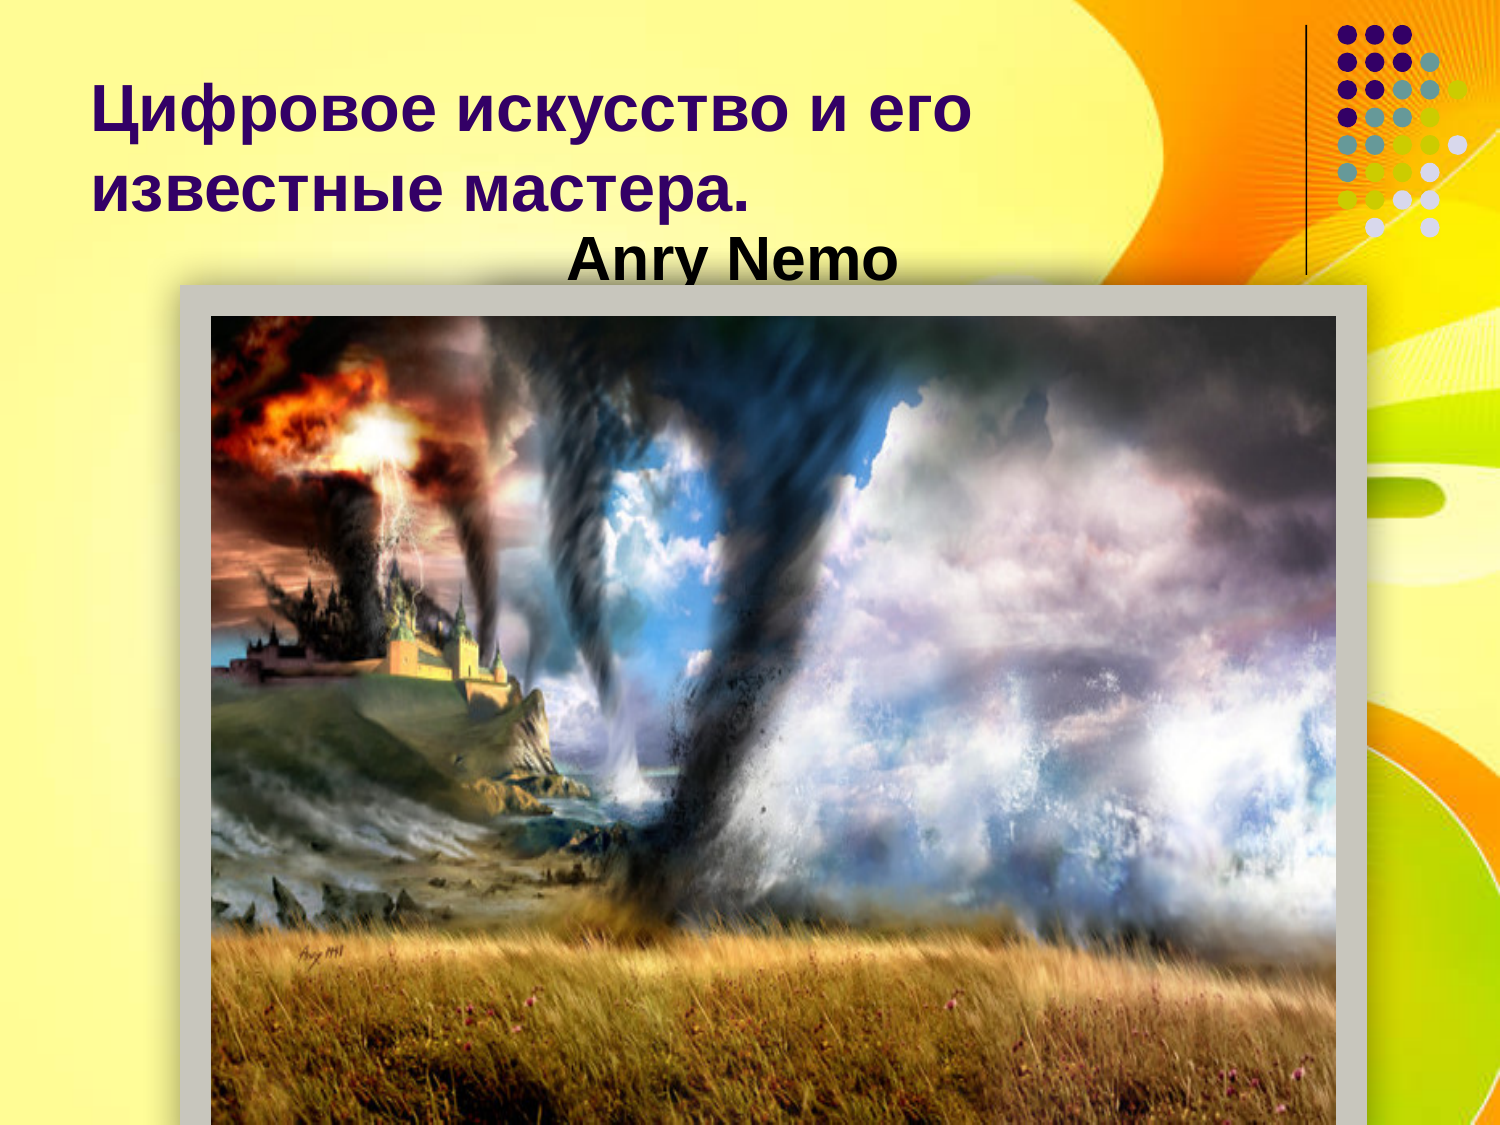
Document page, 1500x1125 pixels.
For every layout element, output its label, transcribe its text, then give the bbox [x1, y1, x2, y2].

picture [210, 316, 1337, 1125]
list Anry Nemo [58, 210, 1409, 293]
picture [0, 0, 1500, 1125]
title Цифровое искусство и его известные мастера. [74, 19, 1313, 233]
